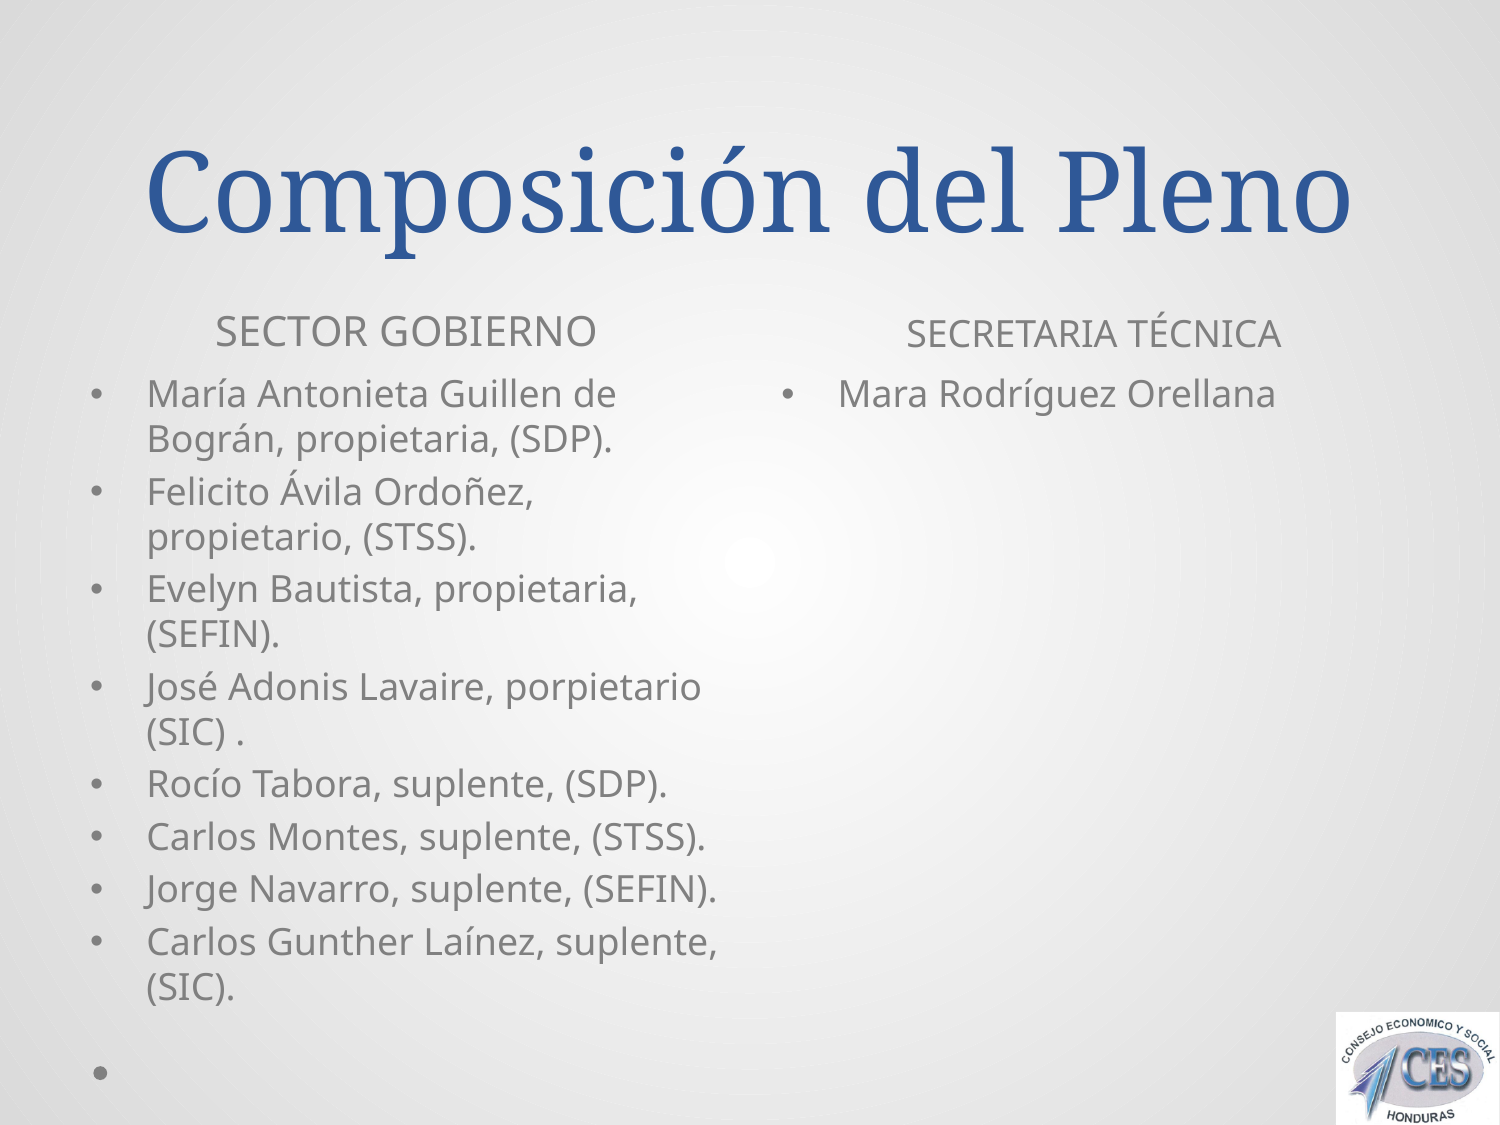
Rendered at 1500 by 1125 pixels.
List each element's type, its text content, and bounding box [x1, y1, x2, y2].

picture [1334, 1011, 1500, 1125]
title Composición del Pleno [75, 0, 1425, 263]
list SECTOR GOBIERNO [75, 262, 738, 363]
list Mara Rodríguez Orellana [766, 363, 1430, 1005]
list María Antonieta Guillen de Bográn, propietaria, (SDP). Felicito Ávila Ordoñez, propietario, (STSS). Evelyn Bautista, propietaria, (SEFIN). José Adonis Lavaire, porpietario (SIC) . Rocío Tabora, suplente, (SDP). Carlos Montes, suplente, (STSS). Jorge Navarro, suplente, (SEFIN). Carlos Gunther Laínez, suplente, (SIC). [75, 363, 738, 1005]
list SECRETARIA TÉCNICA [762, 262, 1426, 363]
